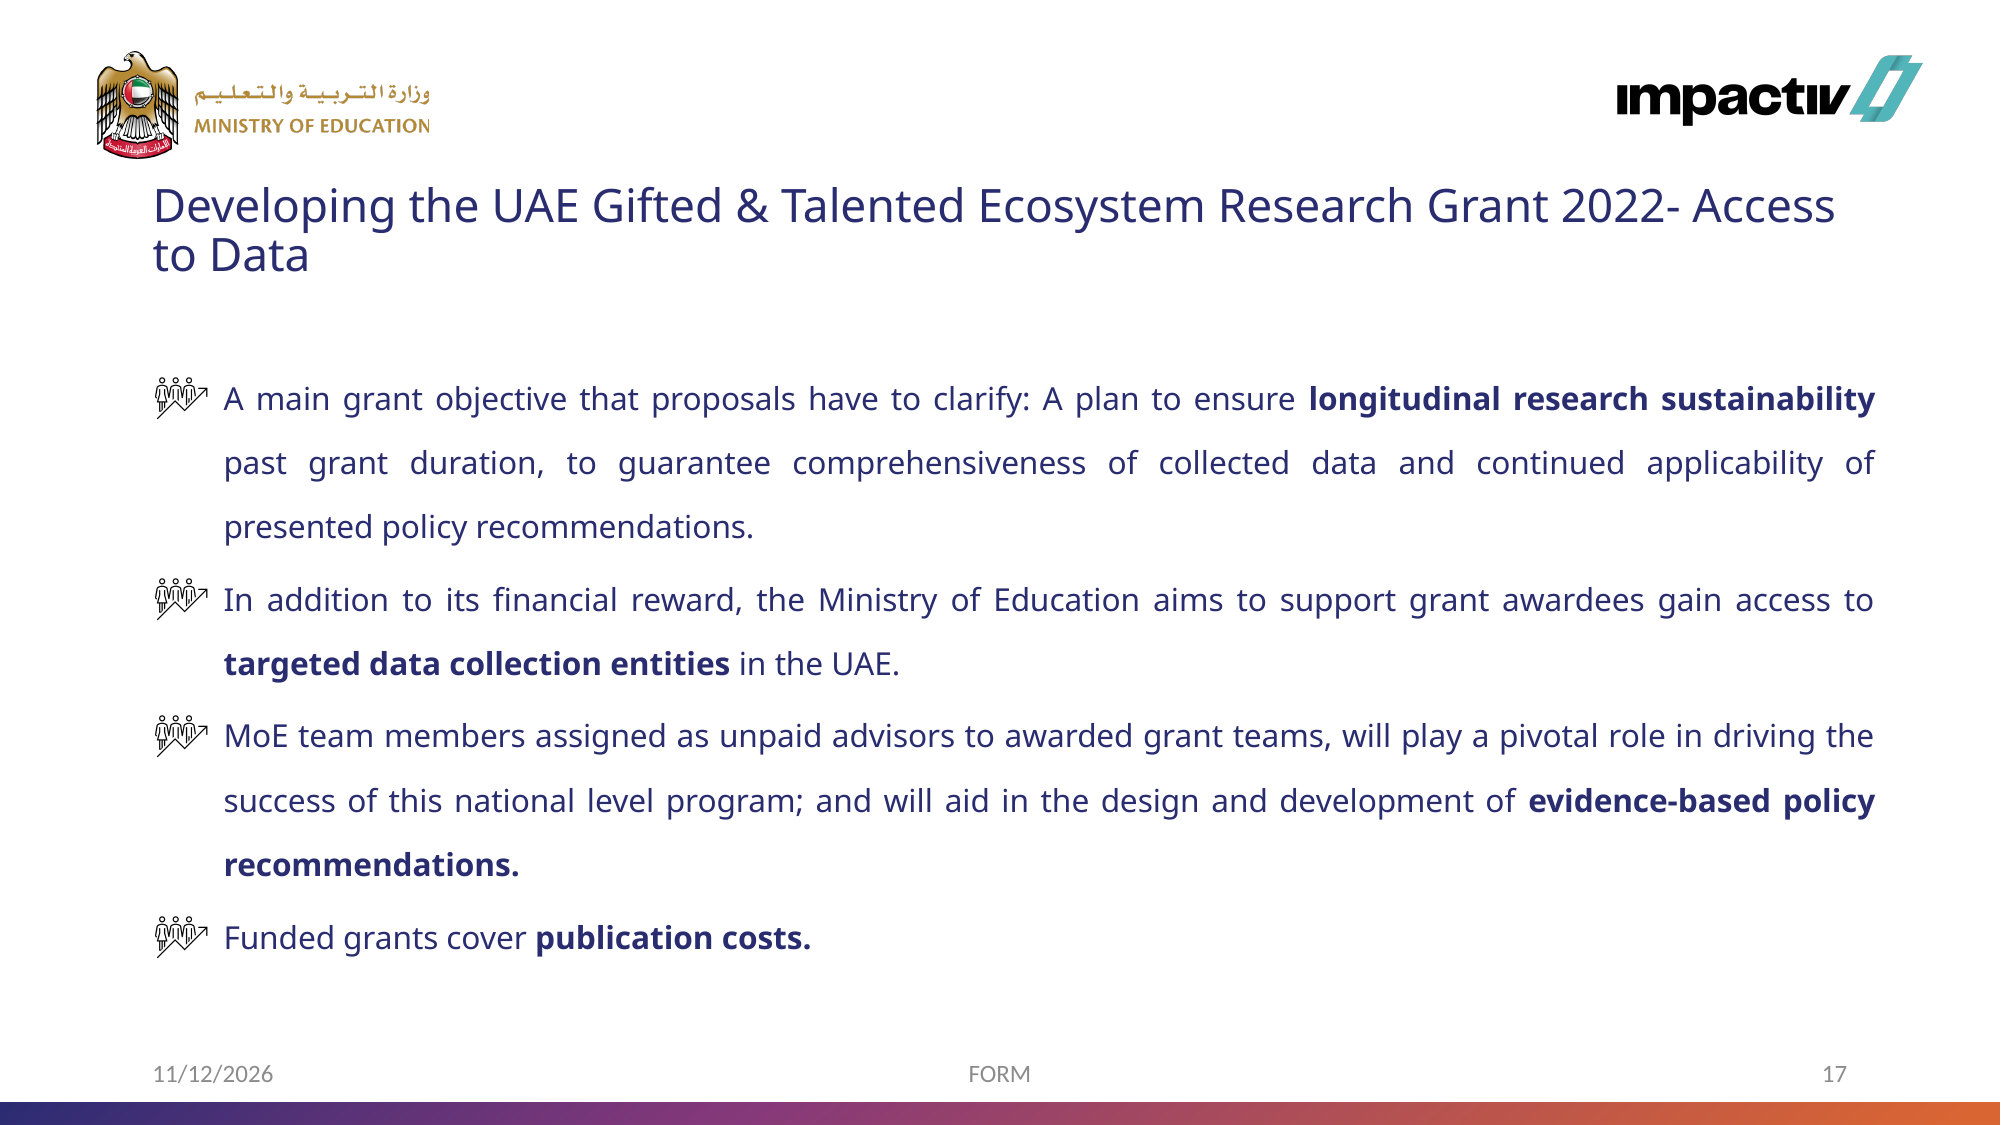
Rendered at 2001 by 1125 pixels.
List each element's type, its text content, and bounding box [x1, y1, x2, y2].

picture [1610, 52, 1929, 128]
picture [152, 368, 211, 427]
picture [152, 569, 211, 628]
list A main grant objective that proposals have to clarify: A plan to ensure longitudinal research sustainability past grant duration, to guarantee comprehensiveness of collected data and continued applicability of presented policy recommendations. In addition to its financial reward, the Ministry of Education aims to support grant awardees gain access to targeted data collection entities in the UAE. MoE team members assigned as unpaid advisors to awarded grant teams, will play a pivotal role in driving the success of this national level program; and will aid in the design and development of evidence-based policy recommendations. Funded grants cover publication costs. [137, 344, 1891, 971]
picture [152, 706, 211, 765]
title Developing the UAE Gifted & Talented Ecosystem Research Grant 2022- Access to Data [137, 173, 1863, 344]
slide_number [137, 1042, 588, 1103]
slide_number 17 [1412, 1042, 1863, 1103]
footer FORM [662, 1042, 1338, 1103]
picture [152, 907, 211, 966]
